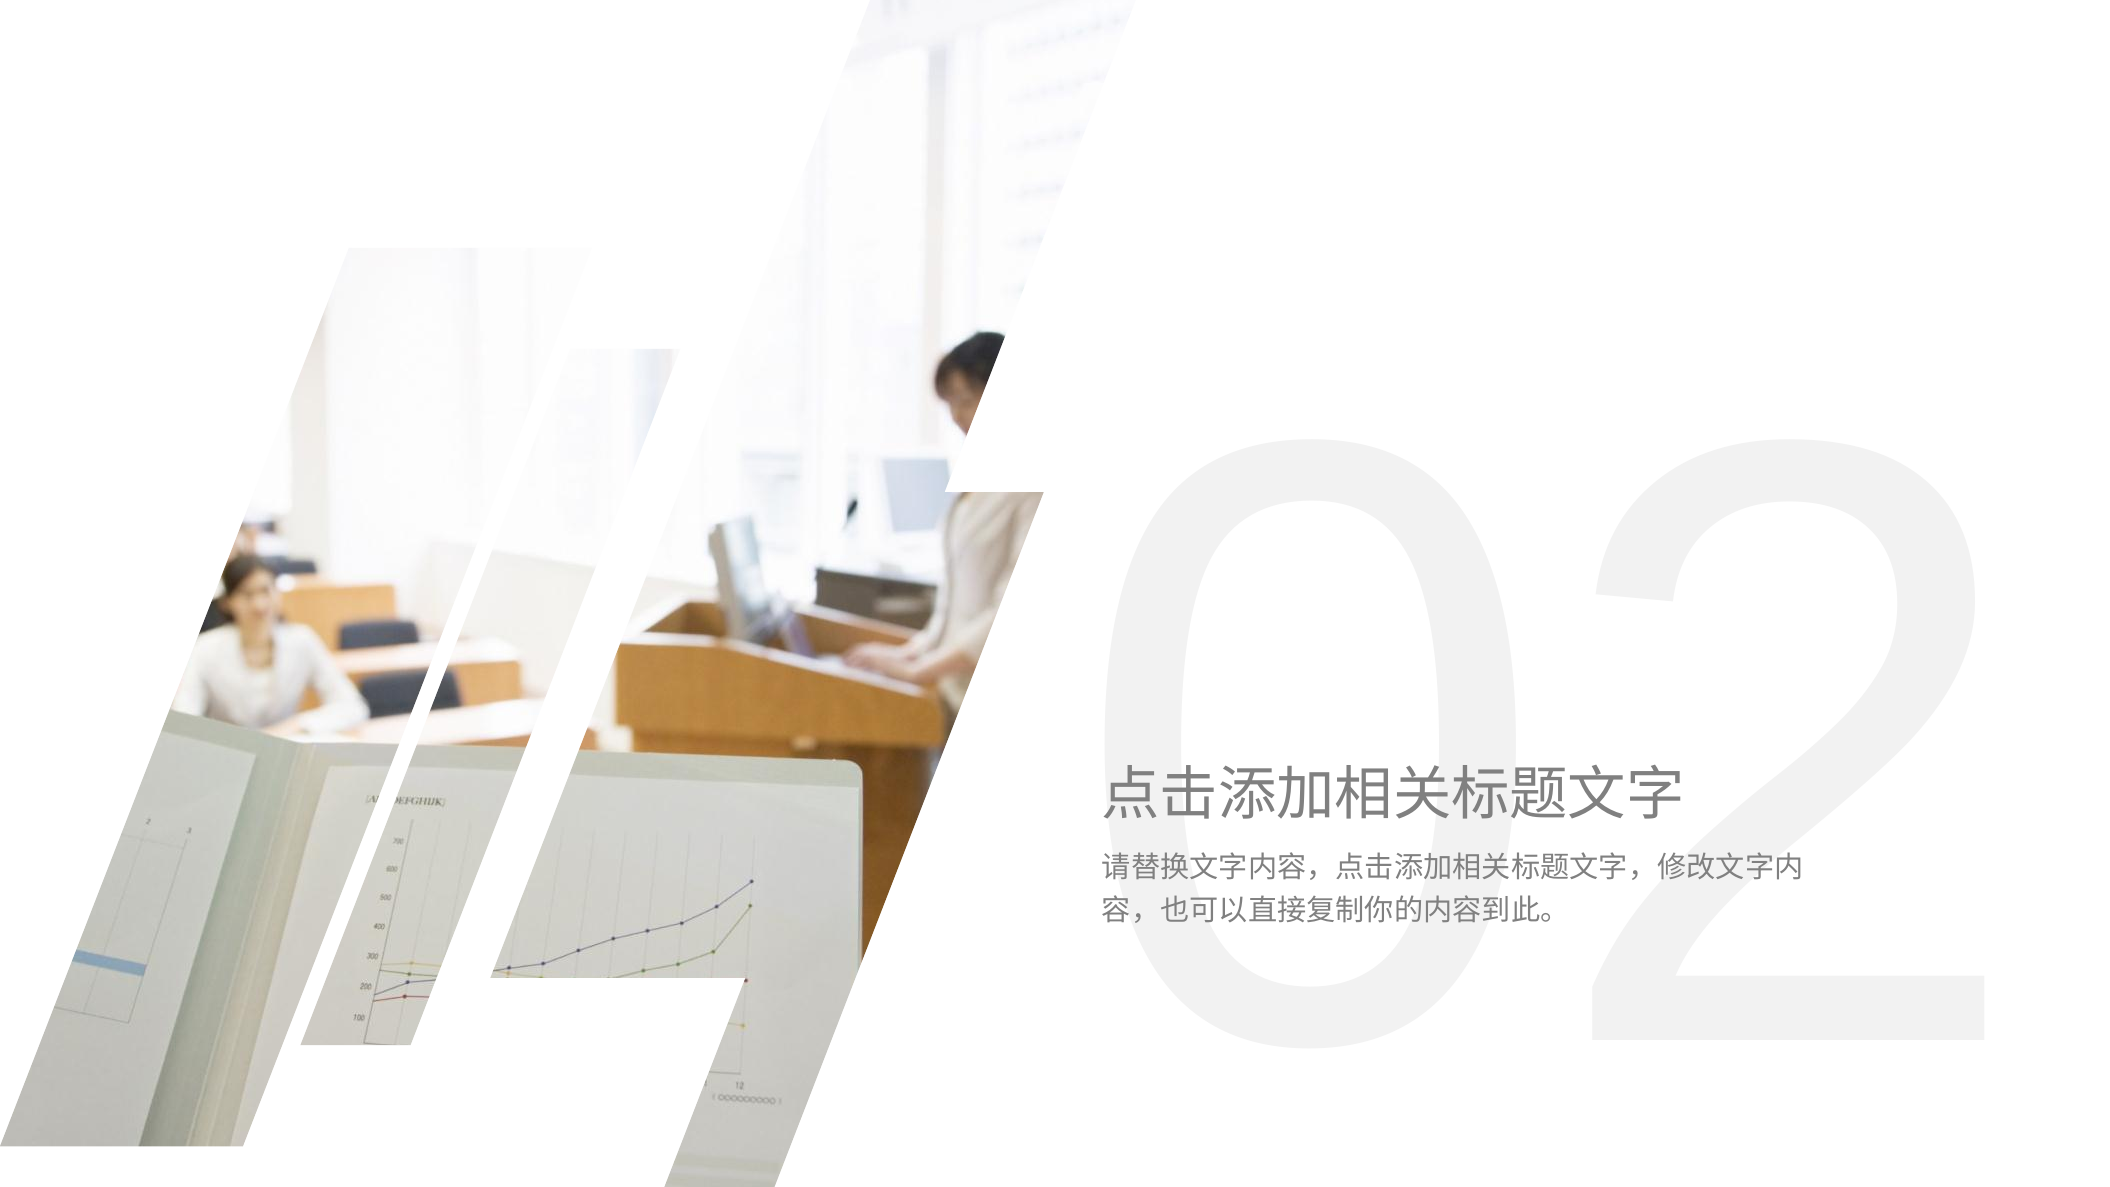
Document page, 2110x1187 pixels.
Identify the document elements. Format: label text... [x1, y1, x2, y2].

text_box [0, 246, 594, 1148]
text_box [488, 0, 1137, 1187]
text_box 请替换文字内容，点击添加相关标题文字，修改文字内容，也可以直接复制你的内容到此。 [1101, 841, 1843, 926]
text_box 02 [1071, 0, 2052, 1187]
text_box 点击添加相关标题文字 [1101, 741, 1843, 826]
text_box [298, 347, 682, 1047]
